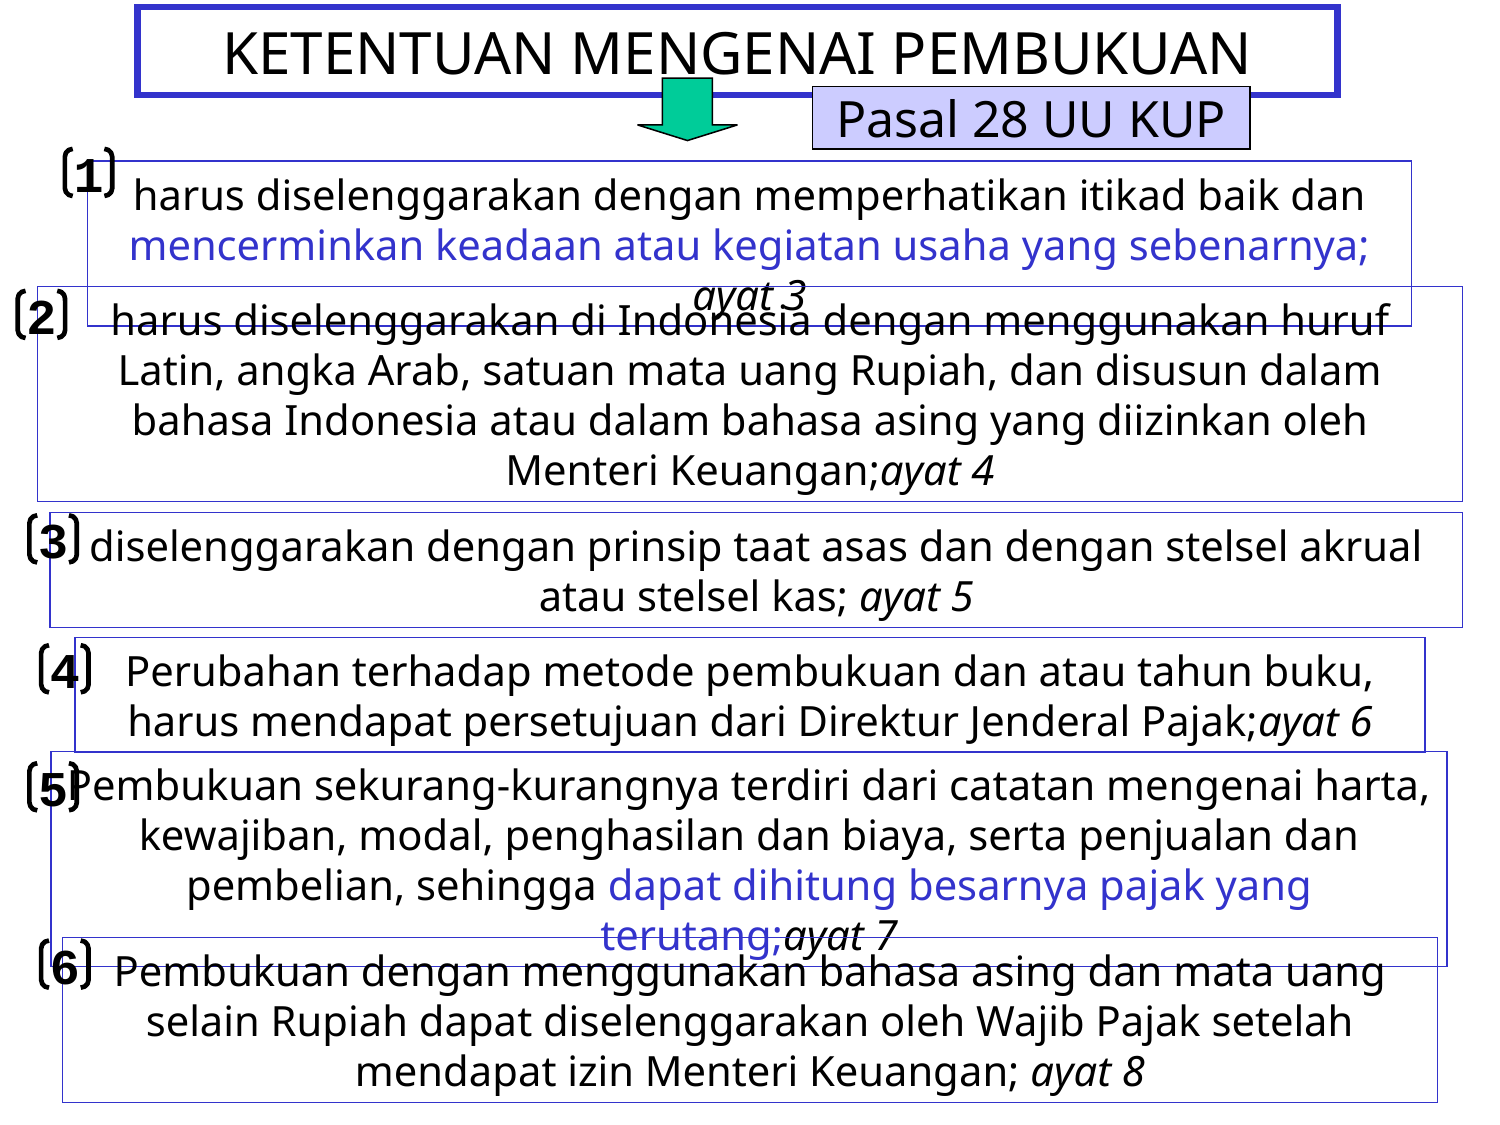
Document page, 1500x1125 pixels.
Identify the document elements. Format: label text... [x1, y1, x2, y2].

text_box Pembukuan dengan menggunakan bahasa asing dan mata uang selain Rupiah dapat diselenggarakan oleh Wajib Pajak setelah mendapat izin Menteri Keuangan; ayat 8 [62, 937, 1438, 1103]
text_box 1 [64, 148, 113, 197]
text_box [637, 78, 738, 141]
text_box Pasal 28 UU KUP [812, 86, 1250, 149]
text_box 5 [29, 763, 77, 811]
text_box 2 [17, 290, 66, 338]
text_box Pembukuan sekurang-kurangnya terdiri dari catatan mengenai harta, kewajiban, modal, penghasilan dan biaya, serta penjualan dan pembelian, sehingga dapat dihitung besarnya pajak yang terutang;ayat 7 [51, 751, 1447, 967]
title KETENTUAN MENGENAI PEMBUKUAN [137, 6, 1338, 95]
text_box harus diselenggarakan dengan memperhatikan itikad baik dan mencerminkan keadaan atau kegiatan usaha yang sebenarnya; ayat 3 [87, 160, 1412, 286]
text_box 4 [41, 645, 89, 693]
text_box harus diselenggarakan di Indonesia dengan menggunakan huruf Latin, angka Arab, satuan mata uang Rupiah, dan disusun dalam bahasa Indonesia atau dalam bahasa asing yang diizinkan oleh Menteri Keuangan;ayat 4 [37, 286, 1463, 502]
text_box Perubahan terhadap metode pembukuan dan atau tahun buku, harus mendapat persetujuan dari Direktur Jenderal Pajak;ayat 6 [74, 637, 1425, 751]
text_box 3 [29, 515, 77, 563]
text_box diselenggarakan dengan prinsip taat asas dan dengan stelsel akrual atau stelsel kas; ayat 5 [49, 512, 1463, 628]
text_box 6 [41, 940, 89, 988]
